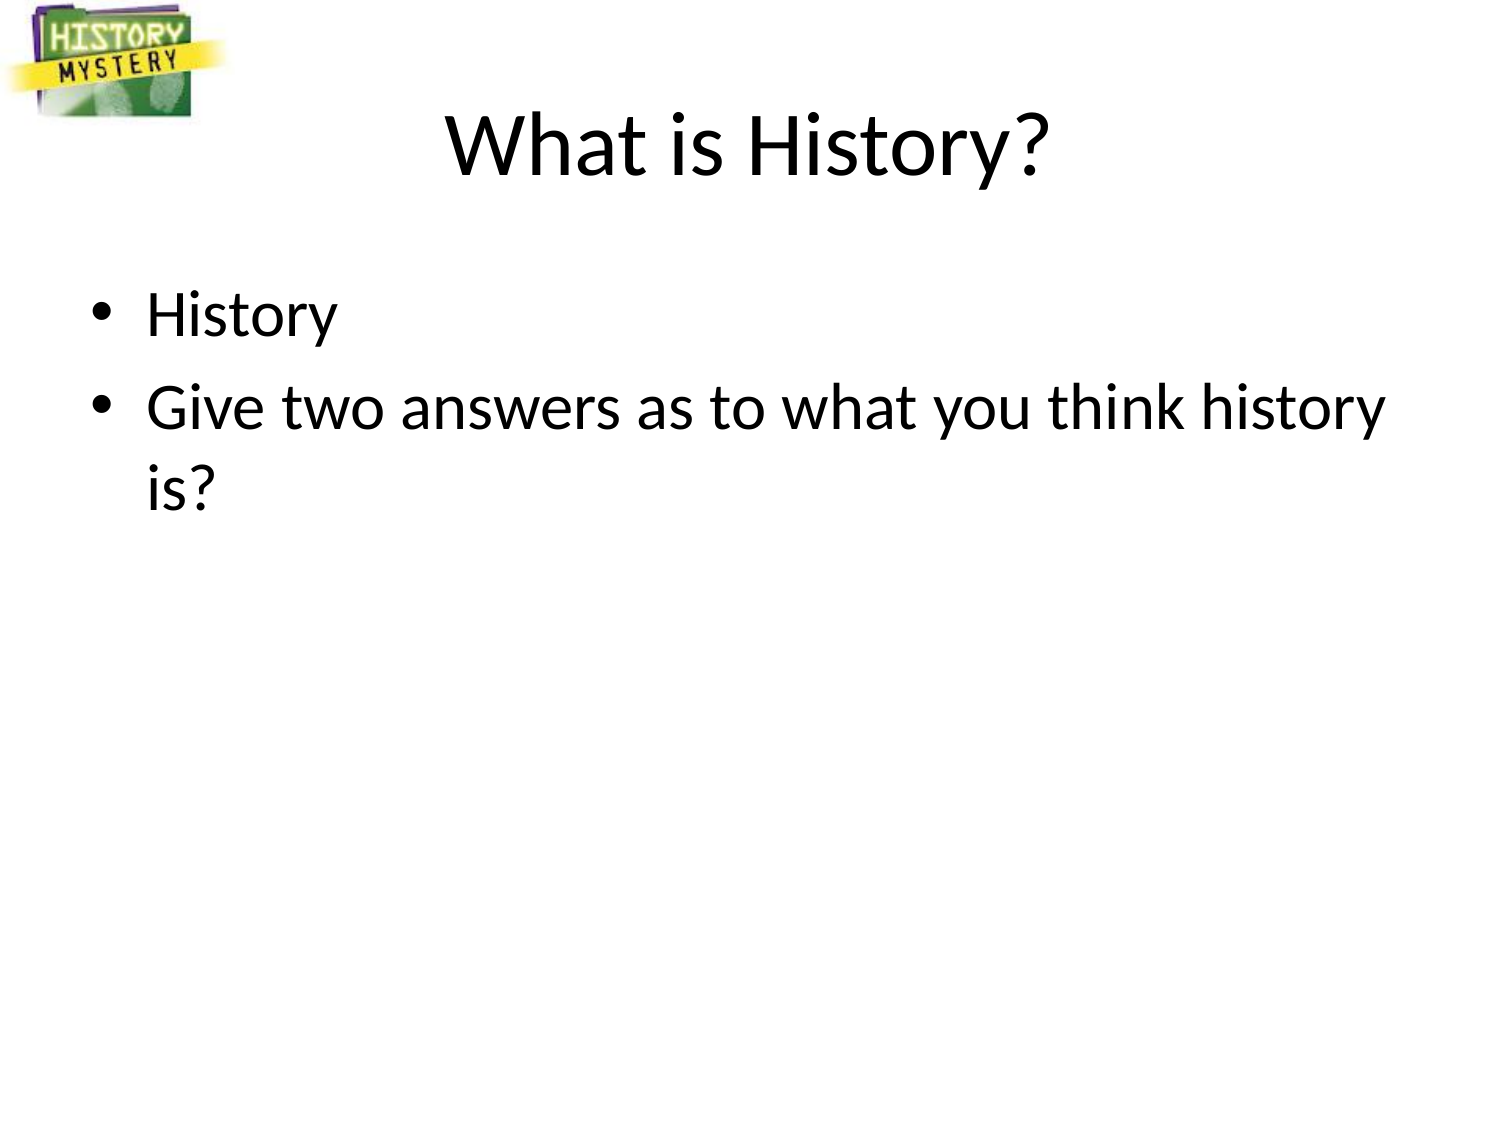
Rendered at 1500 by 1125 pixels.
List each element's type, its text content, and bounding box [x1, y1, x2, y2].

title What is History? [75, 45, 1425, 233]
list History Give two answers as to what you think history is? [75, 262, 1425, 1005]
picture [0, 0, 235, 138]
